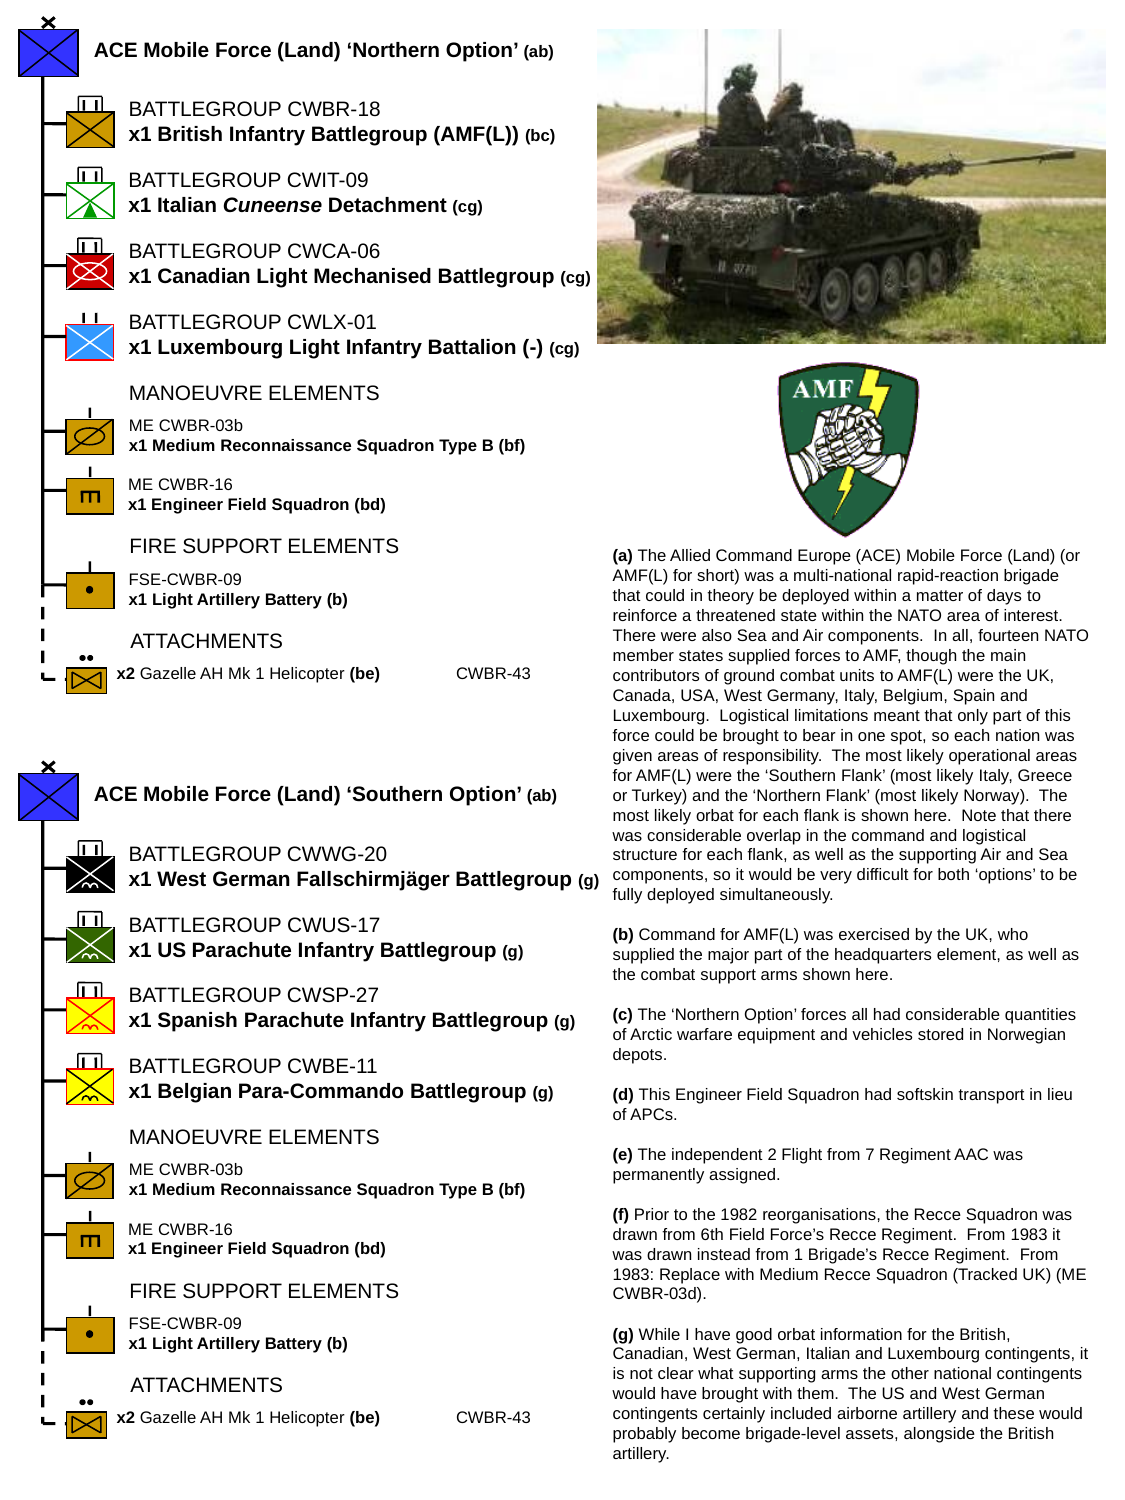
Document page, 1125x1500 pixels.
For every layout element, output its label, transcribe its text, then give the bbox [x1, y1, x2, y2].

text_box FSE-CWBR-09 x1 Light Artillery Battery (b) [114, 561, 364, 616]
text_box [77, 238, 102, 253]
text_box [66, 1317, 114, 1353]
text_box ACE Mobile Force (Land) ‘Northern Option’ (ab) [79, 29, 569, 70]
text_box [78, 96, 103, 112]
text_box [66, 182, 114, 219]
text_box MANOEUVRE ELEMENTS [114, 372, 395, 412]
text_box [42, 761, 55, 773]
text_box ACE Mobile Force (Land) ‘Southern Option’ (ab) [79, 773, 573, 814]
text_box BATTLEGROUP CWBE-11 x1 Belgian Para-Commando Battlegroup (g) [113, 1045, 569, 1111]
text_box BATTLEGROUP CWUS-17 x1 US Parachute Infantry Battlegroup (g) [113, 903, 539, 969]
text_box BATTLEGROUP CWWG-20 x1 West German Fallschirmjäger Battlegroup (g) [113, 833, 597, 898]
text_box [83, 312, 97, 324]
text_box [66, 478, 114, 514]
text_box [66, 573, 114, 609]
text_box (a) The Allied Command Europe (ACE) Mobile Force (Land) (or AMF(L) for short) was a multi-national rapid-reaction brigade that could in theory be deployed within a matter of days to reinforce a threatened state within the NATO area of interest. There were also Sea and Air components. In all, fourteen NATO member states supplied forces to AMF, though the main contributors of ground combat units to AMF(L) were the UK, Canada, USA, West Germany, Italy, Belgium, Spain and Luxembourg. Logistical limitations meant that only part of this force could be brought to bear in one spot, so each nation was given areas of responsibility. The most likely operational areas for AMF(L) were the ‘Southern Flank’ (most likely Italy, Greece or Turkey) and the ‘Northern Flank’ (most likely Norway). The most likely orbat for each flank is shown here. Note that there was considerable overlap in the command and logistical structure for each flank, as well as the supporting Air and Sea components, so it would be very difficult for both ‘options’ to be fully deployed simultaneously. (b) Command for AMF(L) was exercised by the UK, who supplied the major part of the headquarters element, as well as the combat support arms shown here. (c) The ‘Northern Option’ forces all had considerable quantities of Arctic warfare equipment and vehicles stored in Norwegian depots. (d) This Engineer Field Squadron had softskin transport in lieu of APCs. (e) The independent 2 Flight from 7 Regiment AAC was permanently assigned. (f) Prior to the 1982 reorganisations, the Recce Squadron was drawn from 6th Field Force’s Recce Regiment. From 1983 it was drawn instead from 1 Brigade’s Recce Regiment. From 1983: Replace with Medium Recce Squadron (Tracked UK) (ME CWBR-03d). (g) While I have good orbat information for the British, Canadian, West German, Italian and Luxembourg contingents, it is not clear what supporting arms the other national contingents would have brought with them. The US and West German contingents certainly included airborne artillery and these would probably become brigade-level assets, alongside the British artillery. [597, 537, 1106, 1471]
text_box MANOEUVRE ELEMENTS [114, 1116, 395, 1157]
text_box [78, 911, 102, 927]
text_box x2 Gazelle AH Mk 1 Helicopter (be) CWBR-43 [101, 655, 547, 691]
text_box ME CWBR-16 x1 Engineer Field Squadron (bd) [113, 1210, 402, 1266]
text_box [66, 667, 107, 694]
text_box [42, 17, 55, 28]
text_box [66, 856, 114, 892]
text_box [80, 1399, 93, 1405]
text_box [66, 112, 114, 148]
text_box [66, 324, 114, 361]
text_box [66, 253, 114, 290]
text_box ME CWBR-16 x1 Engineer Field Squadron (bd) [113, 466, 402, 522]
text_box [80, 655, 93, 661]
picture [774, 360, 923, 541]
text_box BATTLEGROUP CWSP-27 x1 Spanish Parachute Infantry Battlegroup (g) [113, 974, 591, 1040]
text_box FSE-CWBR-09 x1 Light Artillery Battery (b) [114, 1305, 364, 1361]
text_box FIRE SUPPORT ELEMENTS [114, 1270, 414, 1310]
text_box FIRE SUPPORT ELEMENTS [114, 525, 414, 566]
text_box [77, 982, 102, 998]
text_box ME CWBR-03b x1 Medium Reconnaissance Squadron Type B (bf) [114, 1151, 541, 1207]
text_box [77, 1053, 102, 1069]
text_box BATTLEGROUP CWBR-18 x1 British Infantry Battlegroup (AMF(L)) (bc) [114, 88, 571, 154]
picture [597, 29, 1106, 344]
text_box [66, 998, 114, 1034]
text_box ATTACHMENTS [115, 620, 298, 661]
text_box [66, 1069, 114, 1105]
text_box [66, 1411, 107, 1439]
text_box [18, 773, 79, 821]
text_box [66, 927, 114, 963]
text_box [78, 167, 102, 182]
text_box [18, 29, 79, 77]
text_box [66, 1222, 114, 1259]
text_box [66, 1163, 114, 1199]
text_box ATTACHMENTS [115, 1364, 298, 1405]
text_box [66, 419, 114, 455]
text_box BATTLEGROUP CWCA-06 x1 Canadian Light Mechanised Battlegroup (cg) [113, 230, 597, 295]
text_box BATTLEGROUP CWLX-01 x1 Luxembourg Light Infantry Battalion (-) (cg) [113, 301, 595, 366]
text_box BATTLEGROUP CWIT-09 x1 Italian Cuneense Detachment (cg) [113, 159, 498, 225]
text_box x2 Gazelle AH Mk 1 Helicopter (be) CWBR-43 [101, 1399, 547, 1435]
text_box ME CWBR-03b x1 Medium Reconnaissance Squadron Type B (bf) [114, 407, 541, 463]
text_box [78, 840, 103, 856]
